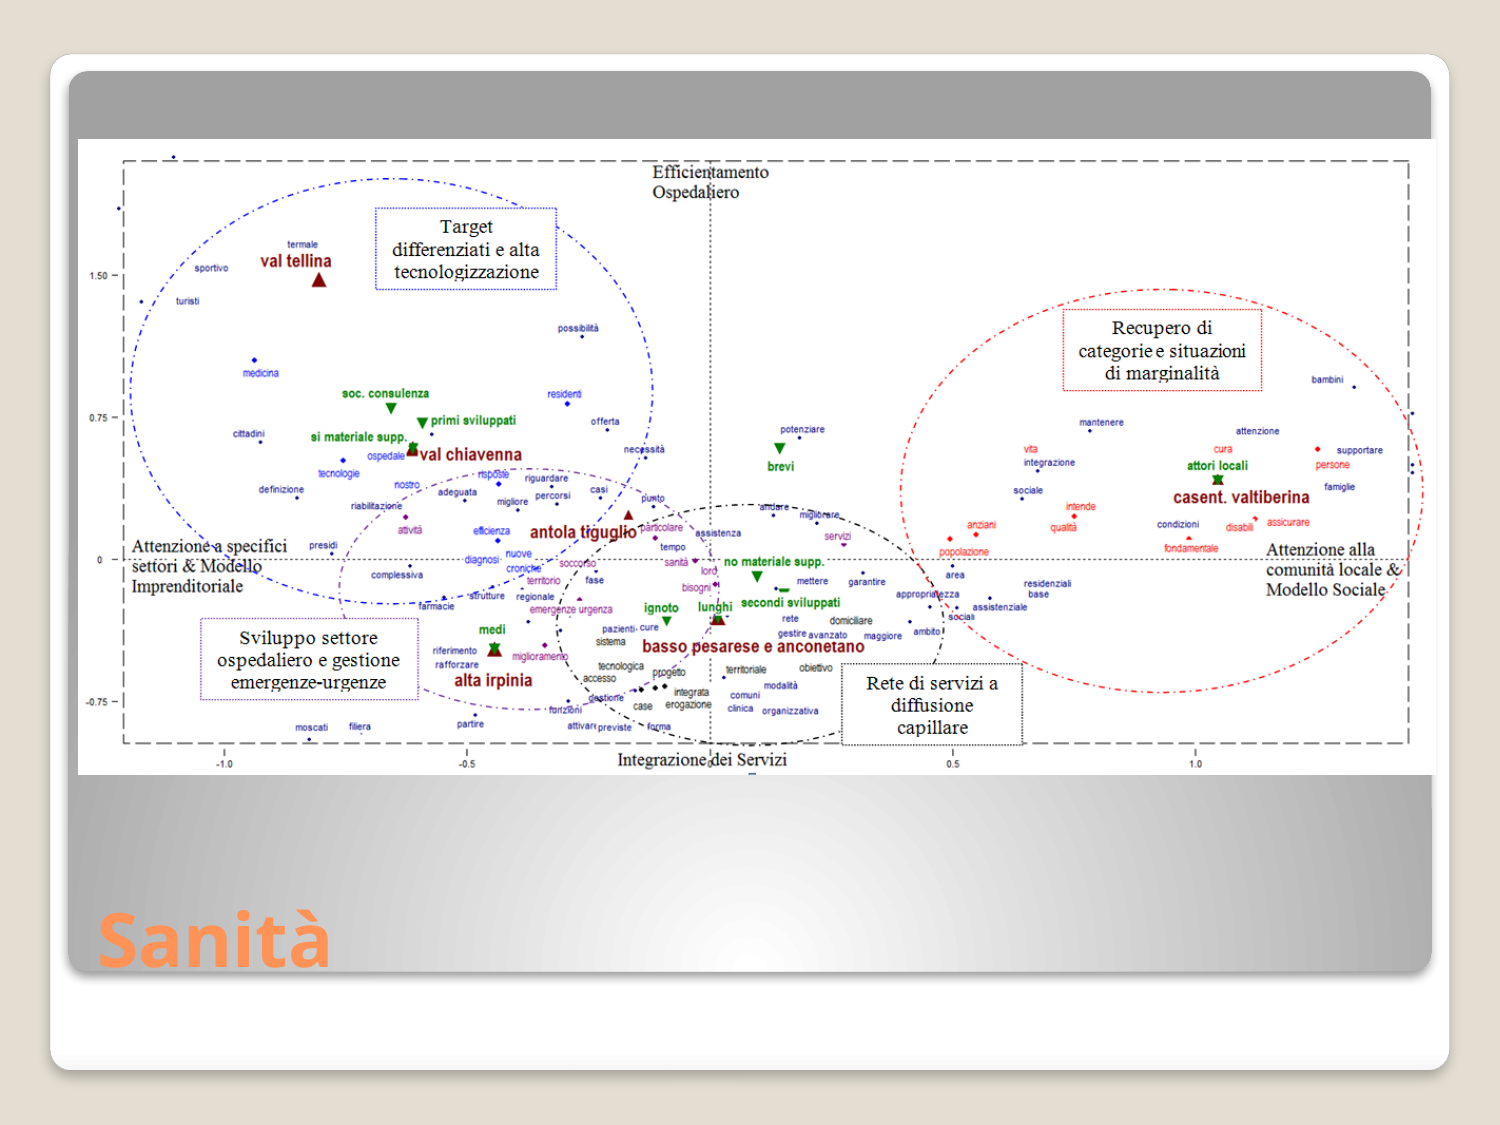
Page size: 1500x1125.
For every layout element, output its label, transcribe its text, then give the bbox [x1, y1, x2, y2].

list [77, 139, 1436, 776]
title Sanità [82, 817, 1425, 990]
